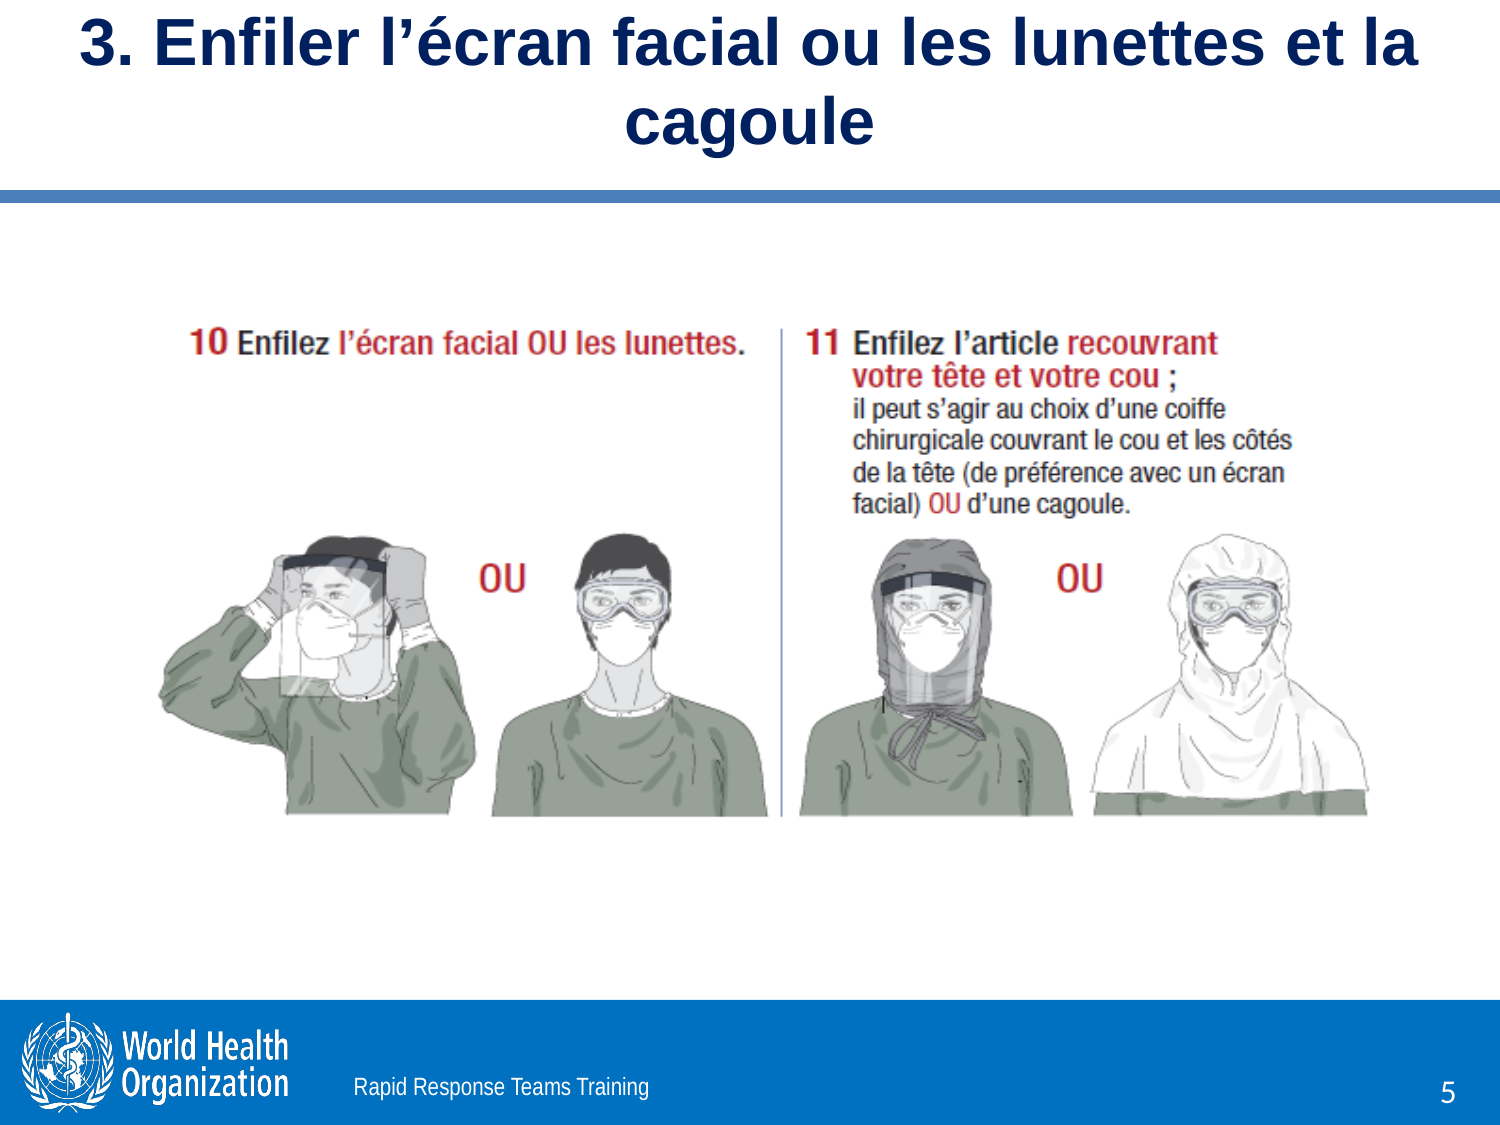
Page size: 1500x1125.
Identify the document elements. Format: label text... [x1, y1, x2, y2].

picture [21, 1012, 288, 1113]
picture [121, 298, 1379, 827]
title 3. Enfiler l’écran facial ou les lunettes et la cagoule [0, 0, 1500, 190]
